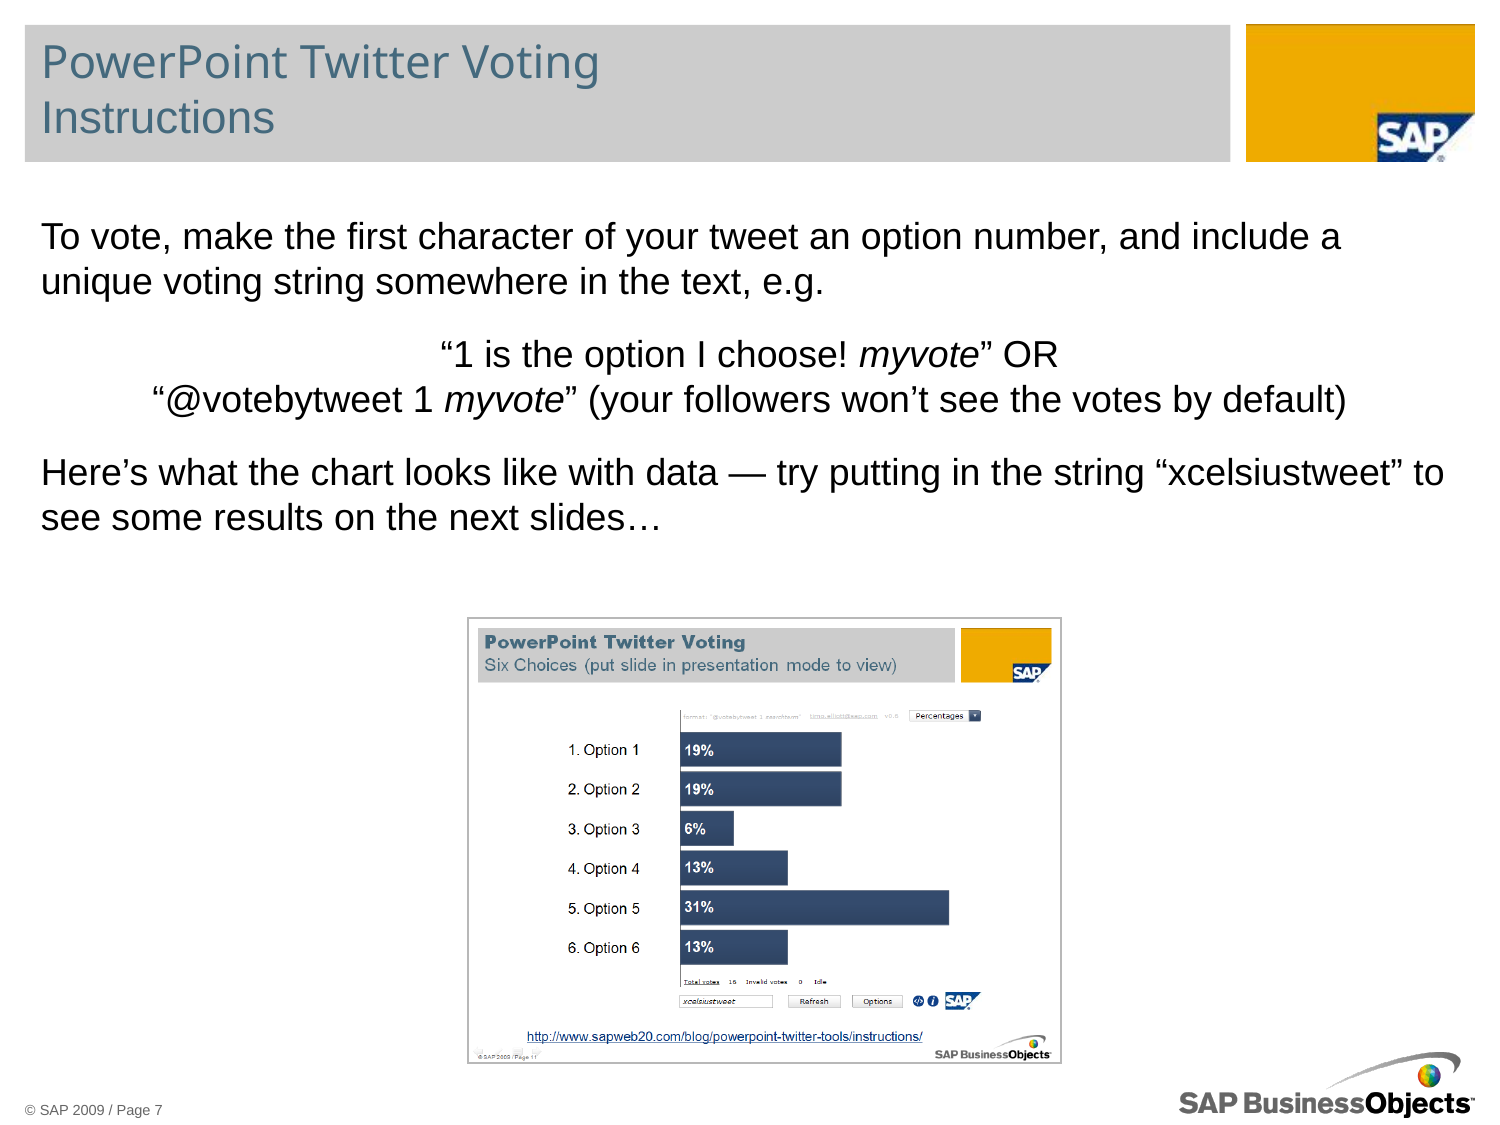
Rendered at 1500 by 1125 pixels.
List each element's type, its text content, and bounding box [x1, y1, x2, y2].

title PowerPoint Twitter Voting Instructions [40, 33, 1218, 151]
list To vote, make the first character of your tweet an option number, and include a unique voting string somewhere in the text, e.g. “1 is the option I choose! myvote” OR “@votebytweet 1 myvote” (your followers won’t see the votes by default) Here’s what the chart looks like with data — try putting in the string “xcelsiustweet” to see some results on the next slides… [40, 212, 1460, 1004]
picture [1179, 1052, 1475, 1118]
picture [468, 618, 1061, 1063]
slide_number © SAP 2009 / Page 7 [24, 1100, 174, 1119]
picture [1246, 24, 1475, 162]
